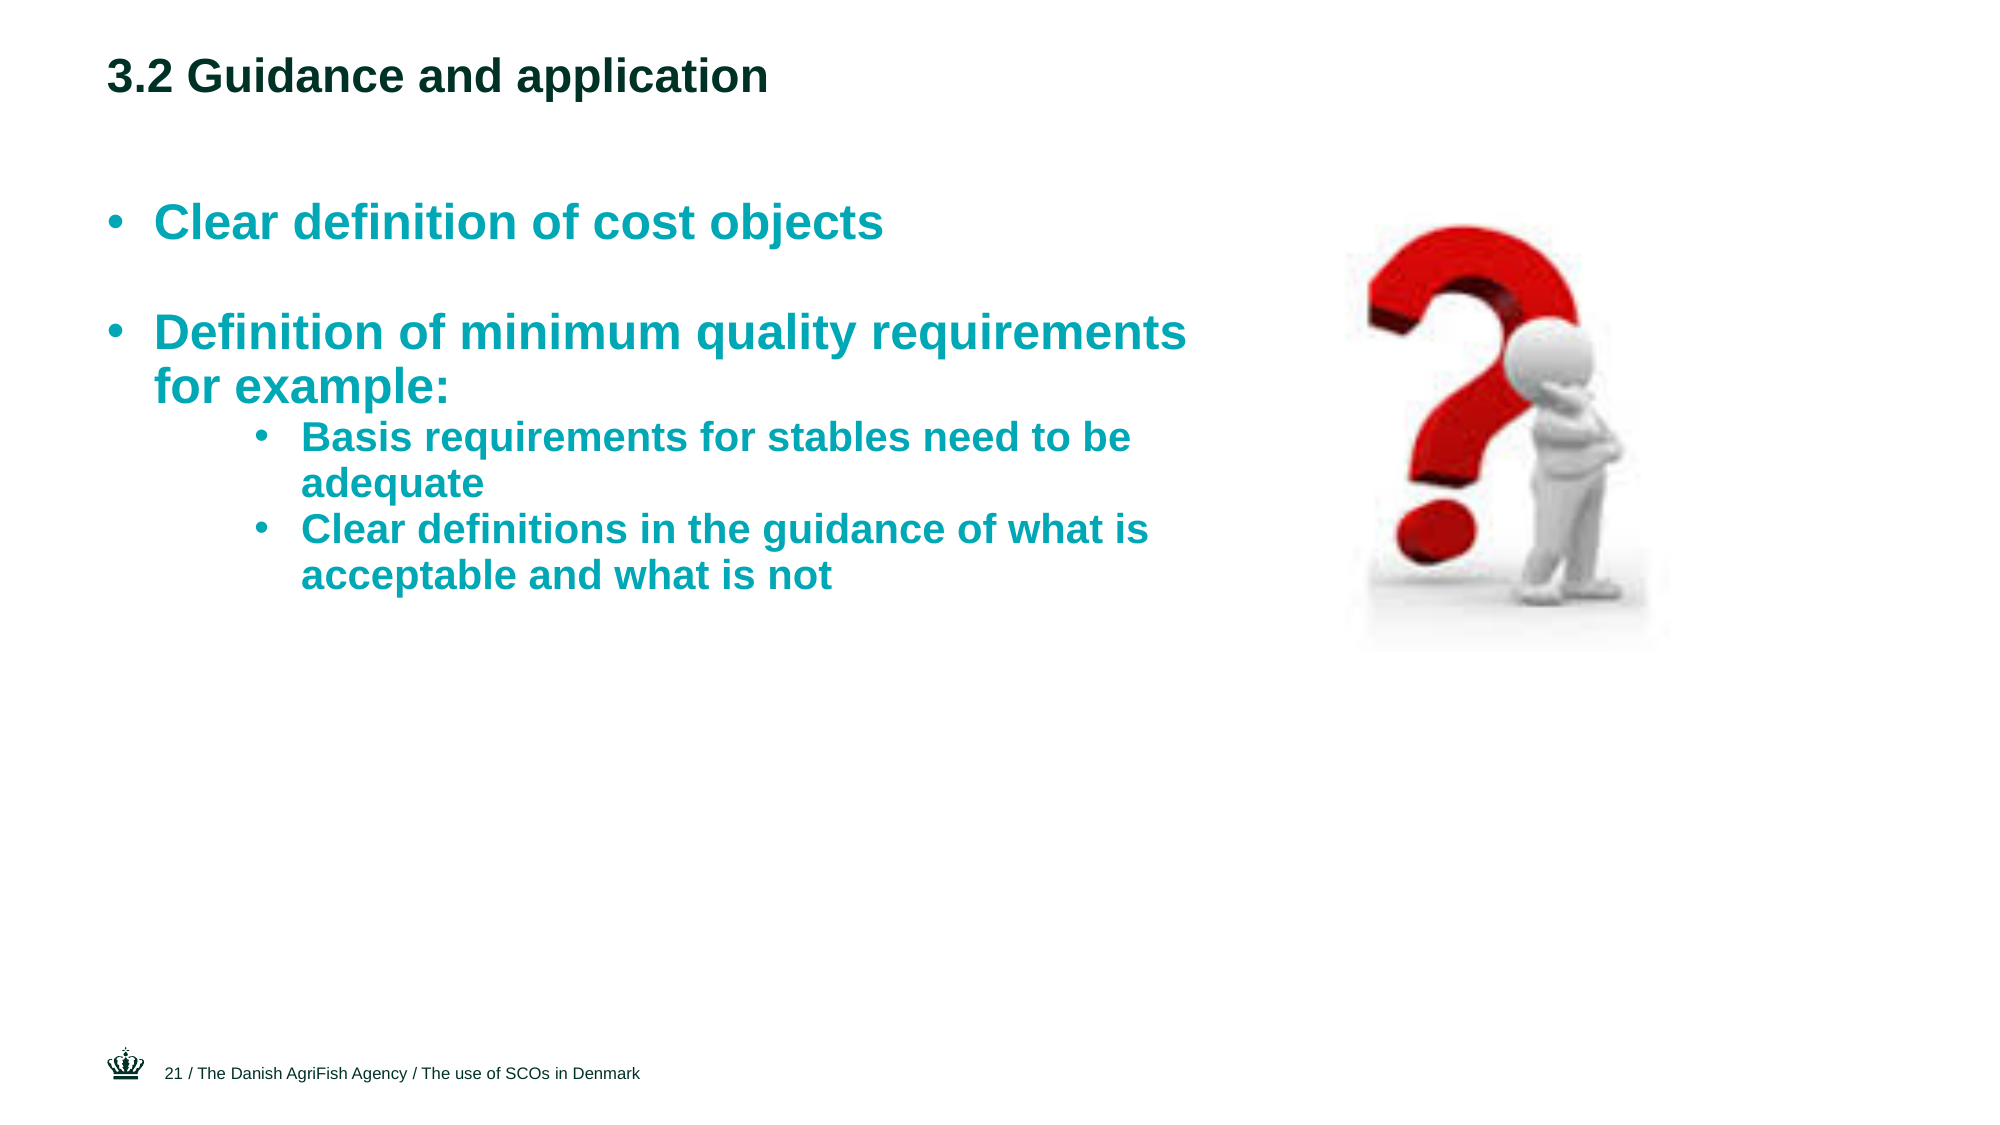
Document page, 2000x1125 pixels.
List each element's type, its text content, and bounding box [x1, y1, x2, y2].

footer / The Danish AgriFish Agency / The use of SCOs in Denmark [188, 1049, 1116, 1083]
slide_number 21 [134, 1049, 184, 1083]
title 3.2 Guidance and application [106, 51, 1893, 128]
picture [1259, 195, 1789, 652]
list Clear definition of cost objects Definition of minimum quality requirements for example: Basis requirements for stables need to be adequate Clear definitions in the guidance of what is acceptable and what is not [106, 196, 1236, 998]
